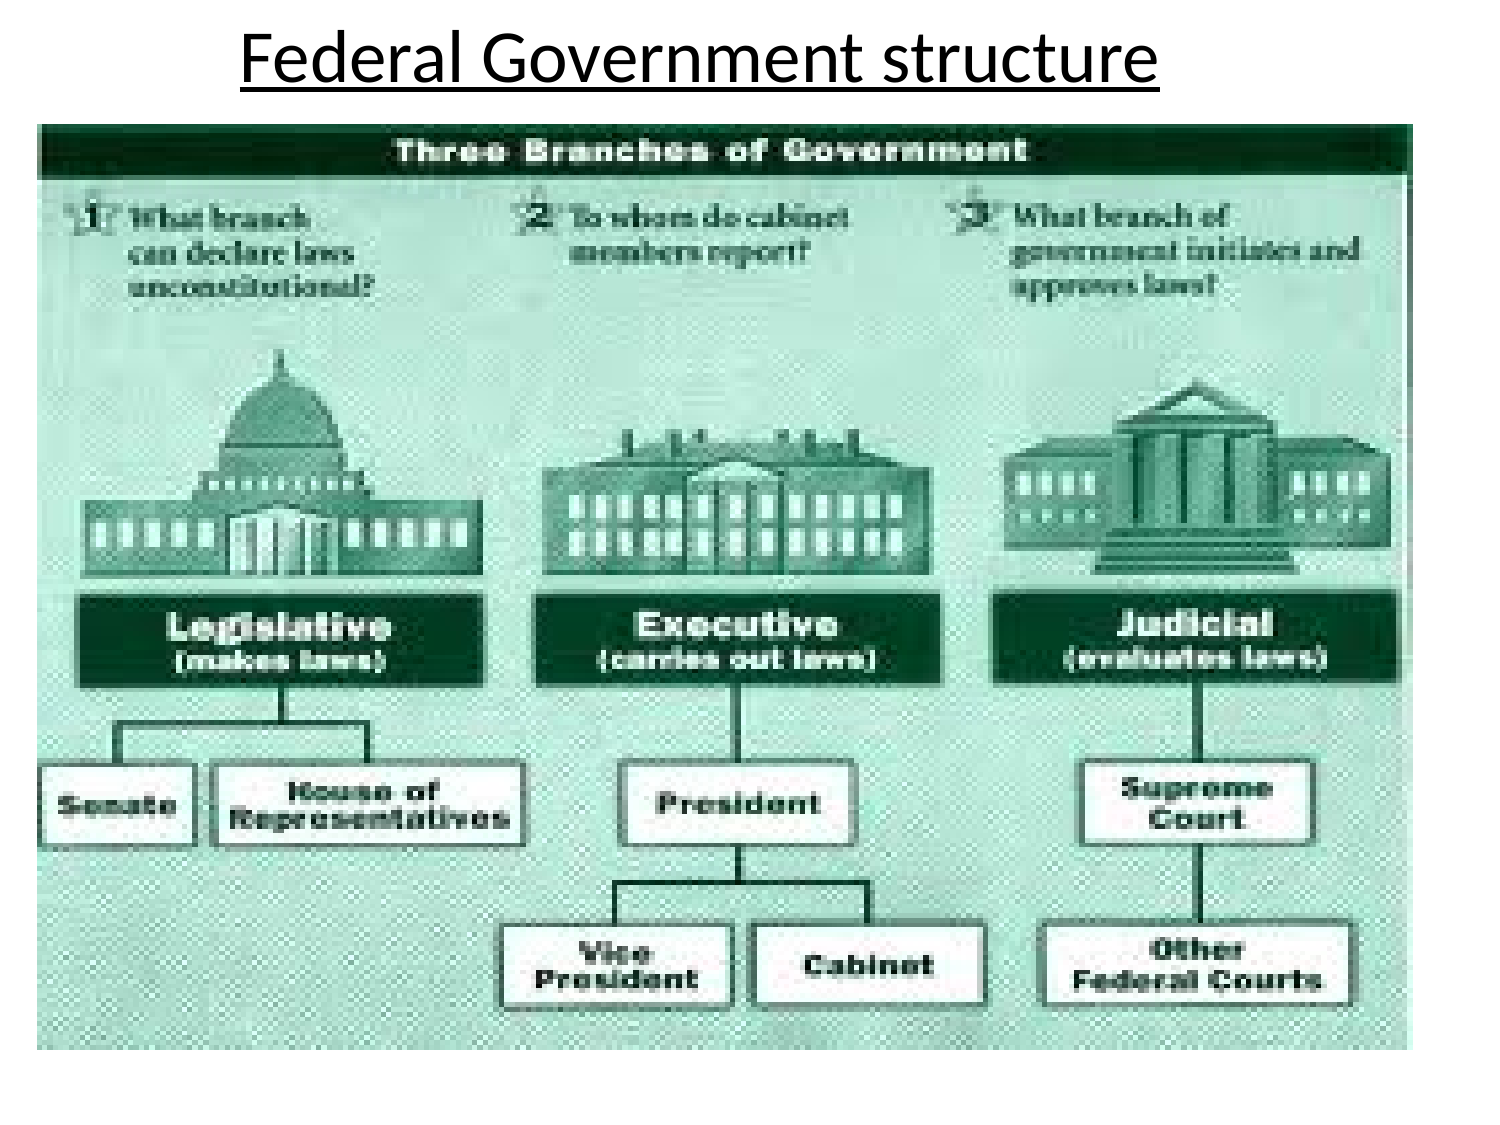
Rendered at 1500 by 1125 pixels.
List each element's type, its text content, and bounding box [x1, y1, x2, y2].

picture [37, 124, 1413, 1051]
text_box Federal Government structure [87, 0, 1313, 87]
